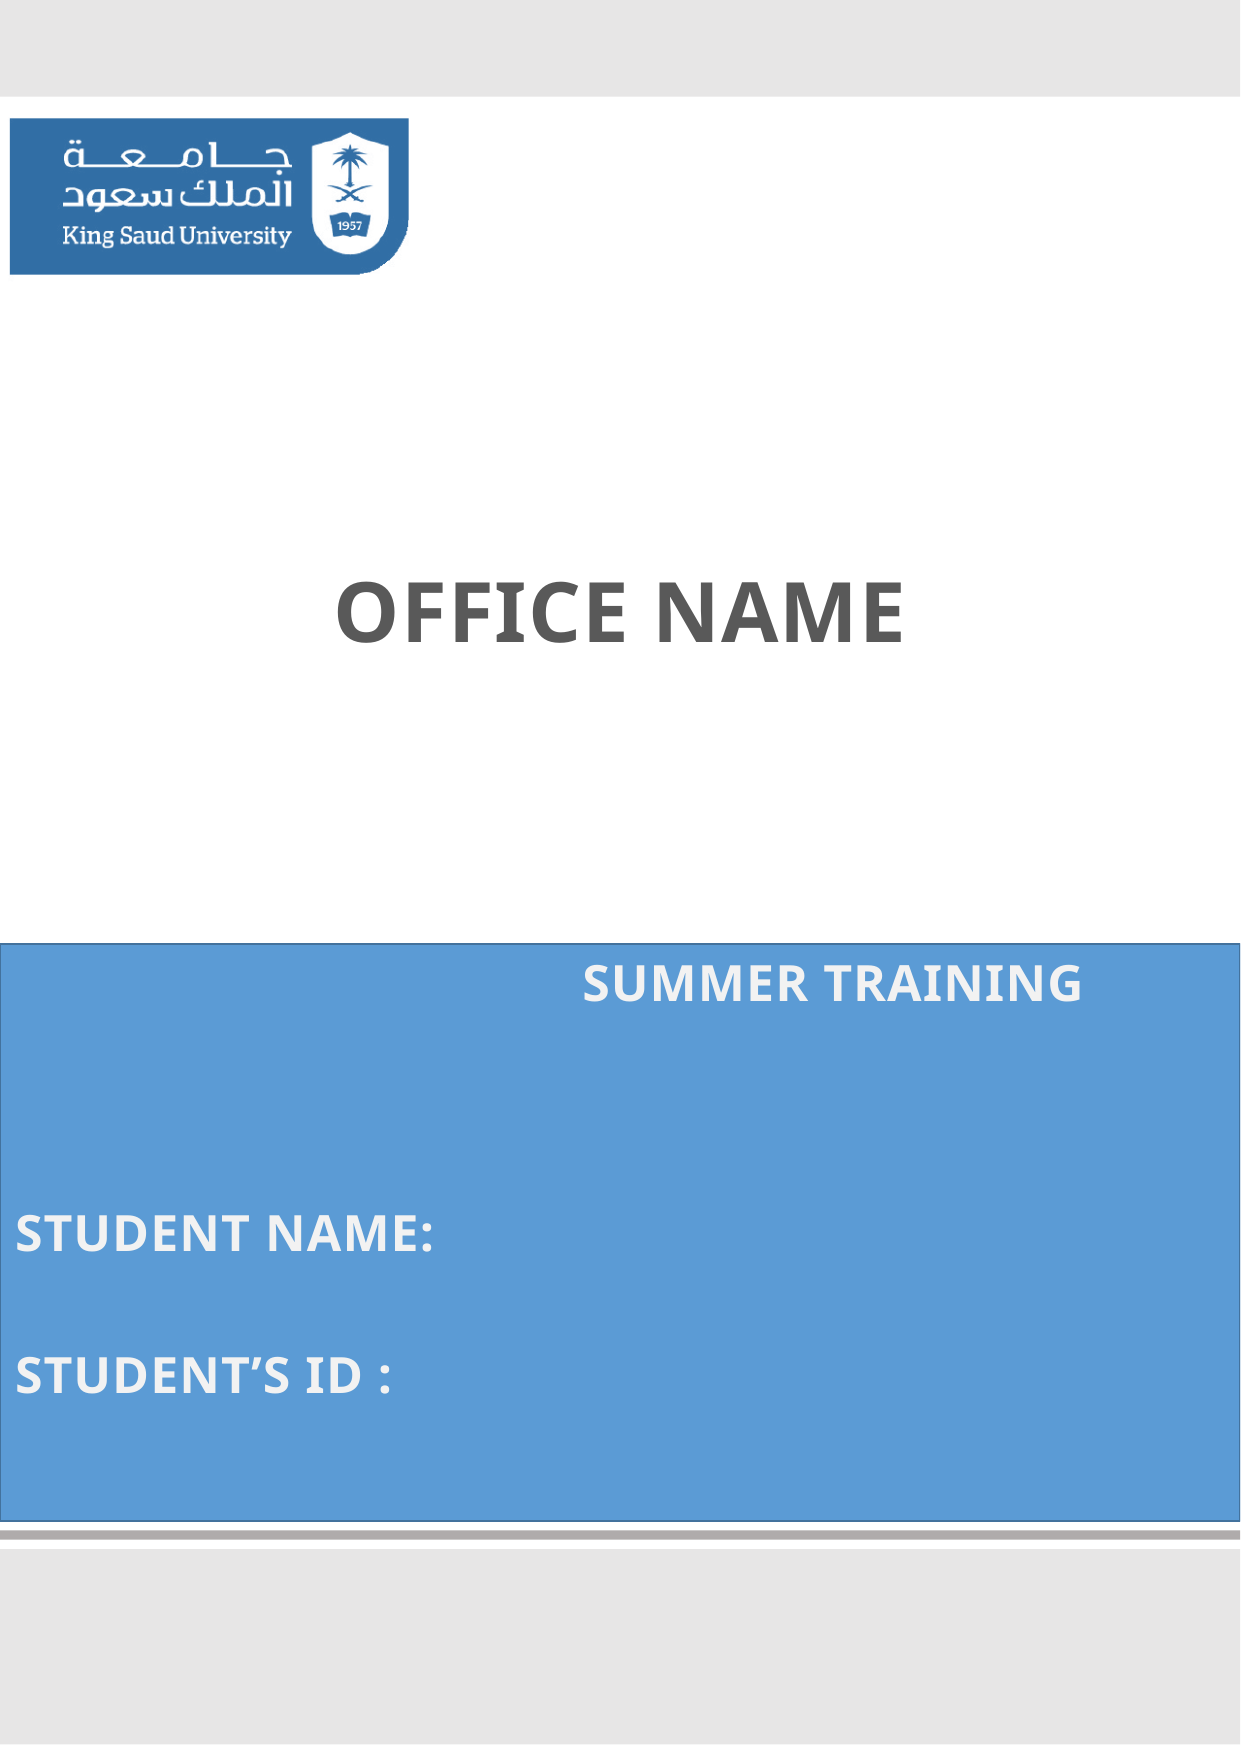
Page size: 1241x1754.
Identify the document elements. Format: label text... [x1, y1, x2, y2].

text_box [0, 943, 1241, 1522]
picture [0, 106, 418, 284]
text_box [0, 0, 1241, 98]
text_box OFFICE NAME [111, 551, 1129, 667]
text_box [0, 1529, 1241, 1541]
text_box SUMMER TRAINING [324, 943, 1241, 1019]
text_box STUDENT’S ID : [0, 1336, 1017, 1412]
text_box STUDENT NAME: [0, 1194, 1017, 1270]
text_box [0, 1548, 1241, 1746]
